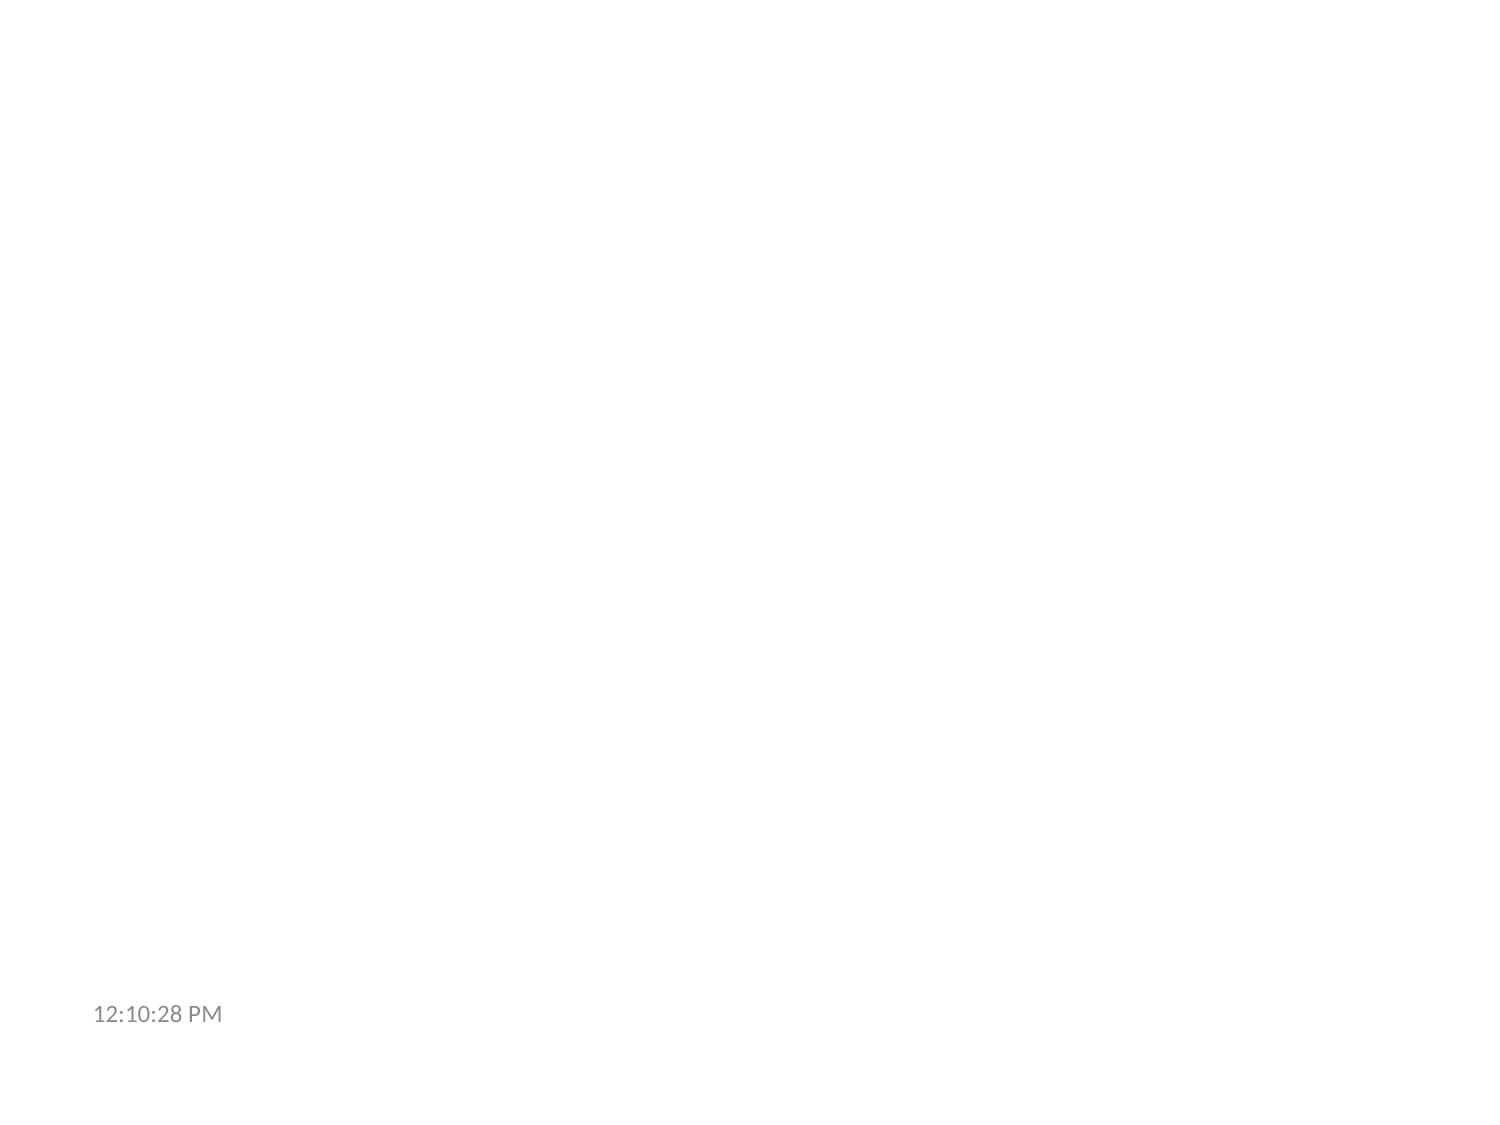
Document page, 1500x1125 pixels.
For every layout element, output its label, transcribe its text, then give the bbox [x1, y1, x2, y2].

text_box 3:35:09 PM [77, 982, 428, 1043]
